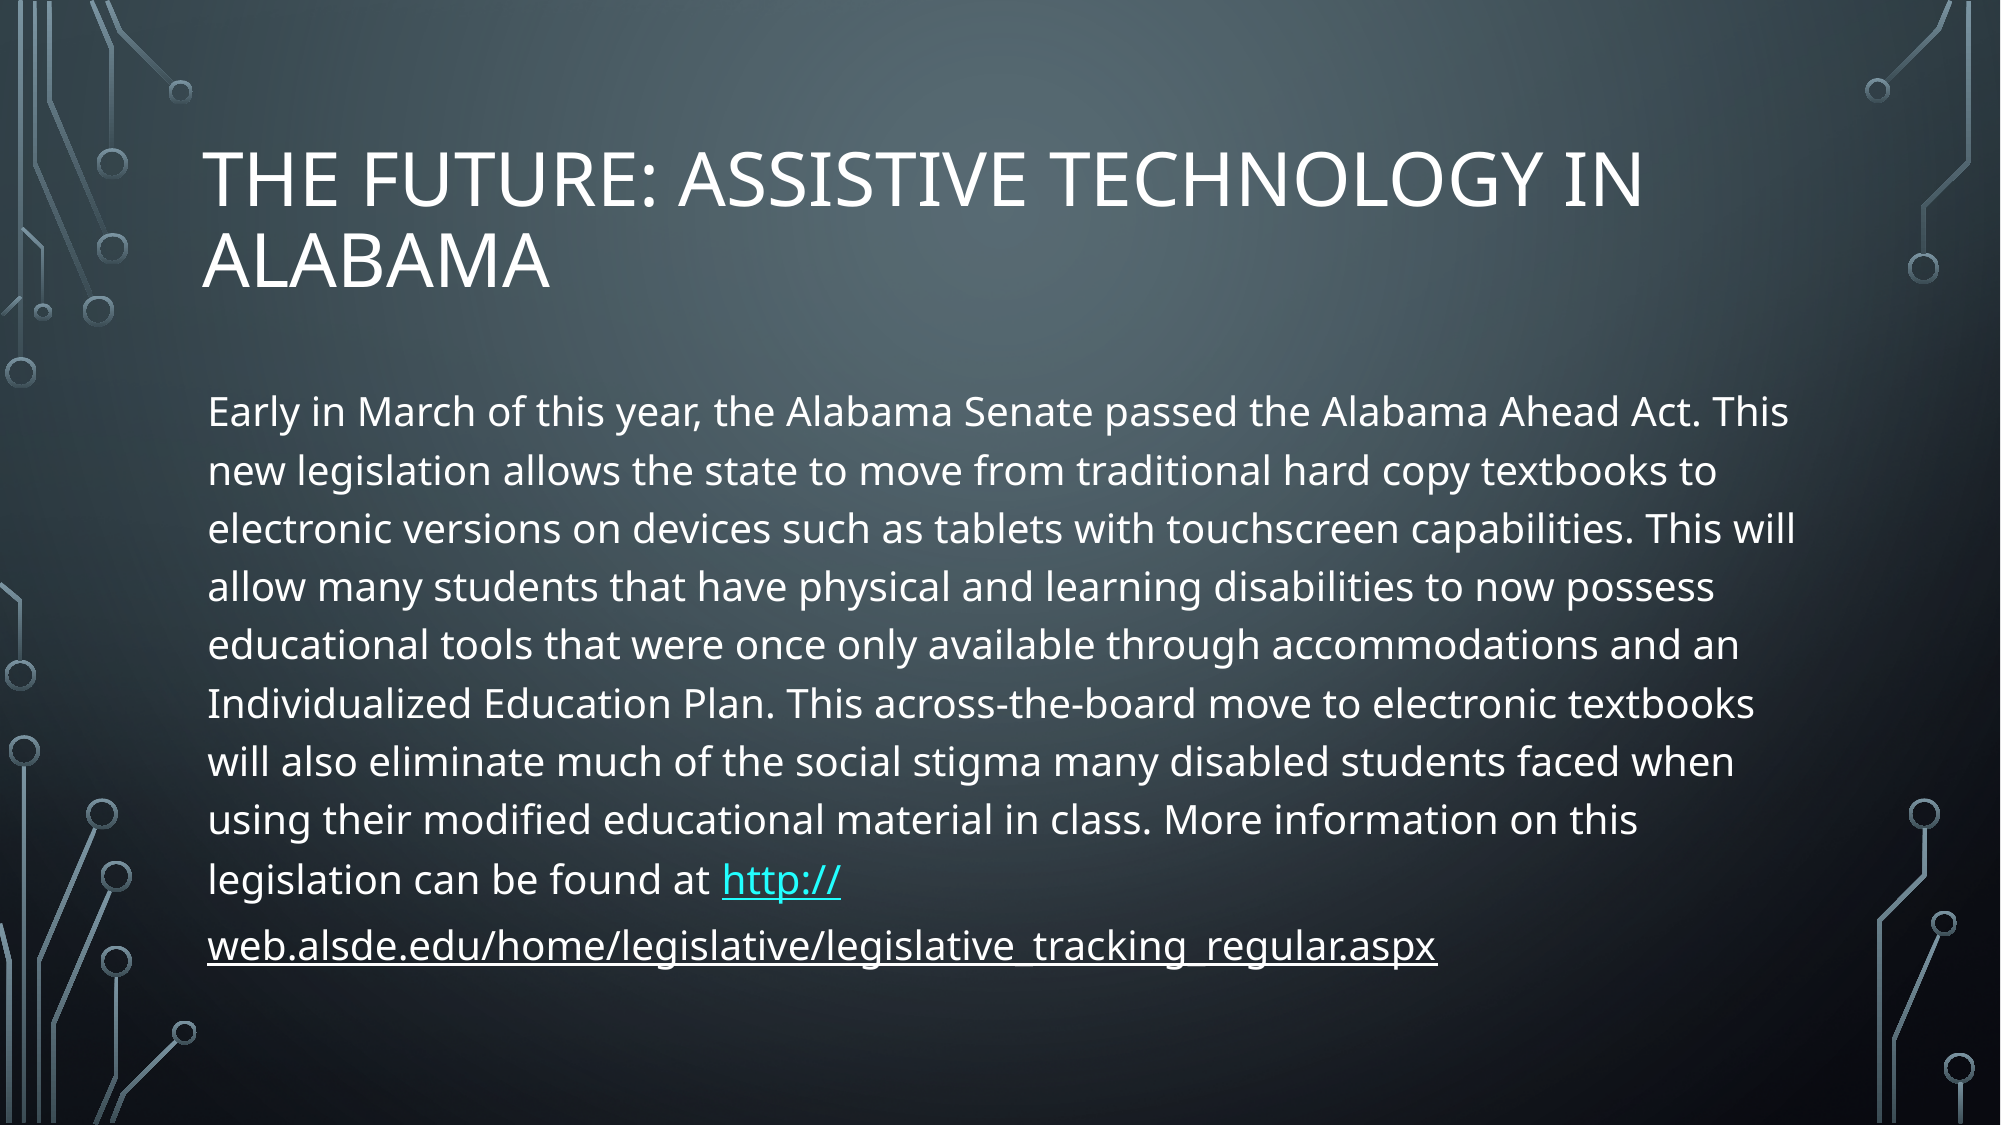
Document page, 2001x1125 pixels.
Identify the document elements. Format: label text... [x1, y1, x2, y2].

title The Future: Assistive Technology in Alabama [187, 101, 1813, 344]
list Early in March of this year, the Alabama Senate passed the Alabama Ahead Act. This new legislation allows the state to move from traditional hard copy textbooks to electronic versions on devices such as tablets with touchscreen capabilities. This will allow many students that have physical and learning disabilities to now possess educational tools that were once only available through accommodations and an Individualized Education Plan. This across-the-board move to electronic textbooks will also eliminate much of the social stigma many disabled students faced when using their modified educational material in class. More information on this legislation can be found at http://web.alsde.edu/home/legislative/legislative_tracking_regular.aspx [192, 369, 1818, 989]
